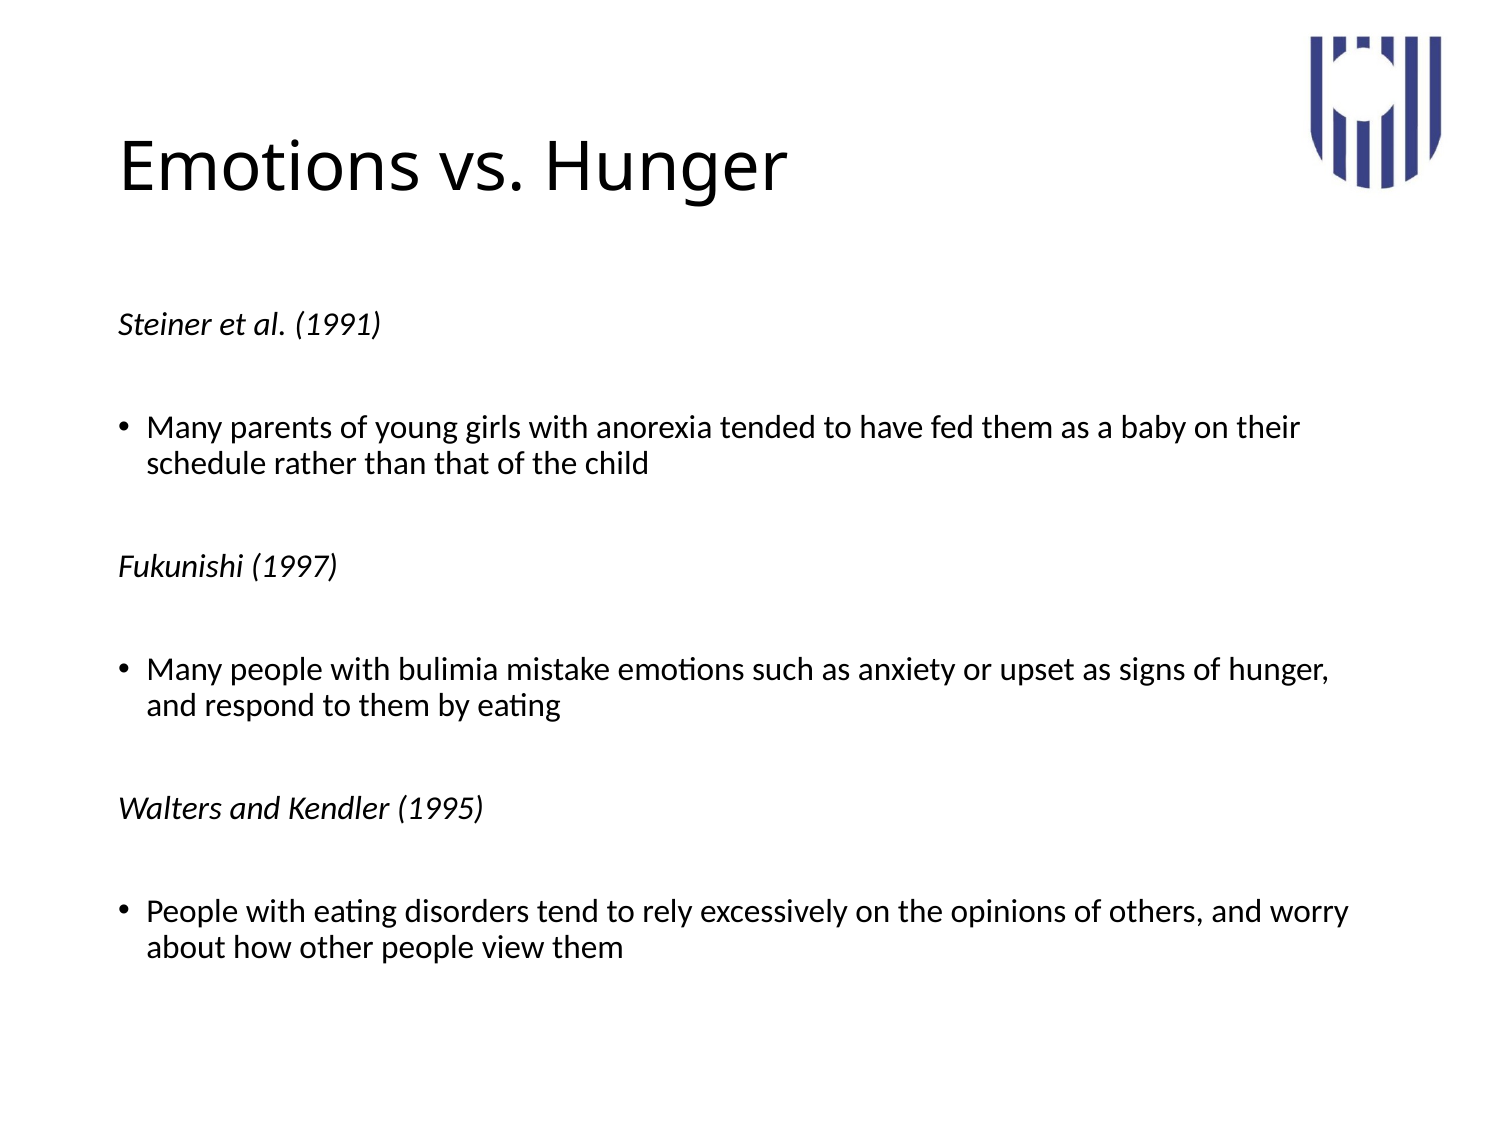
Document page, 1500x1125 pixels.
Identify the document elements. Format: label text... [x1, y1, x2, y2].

picture [1257, 0, 1496, 237]
list Steiner et al. (1991) Many parents of young girls with anorexia tended to have fed them as a baby on their schedule rather than that of the child Fukunishi (1997) Many people with bulimia mistake emotions such as anxiety or upset as signs of hunger, and respond to them by eating Walters and Kendler (1995) People with eating disorders tend to rely excessively on the opinions of others, and worry about how other people view them [103, 299, 1397, 1014]
title Emotions vs. Hunger [103, 59, 1397, 278]
